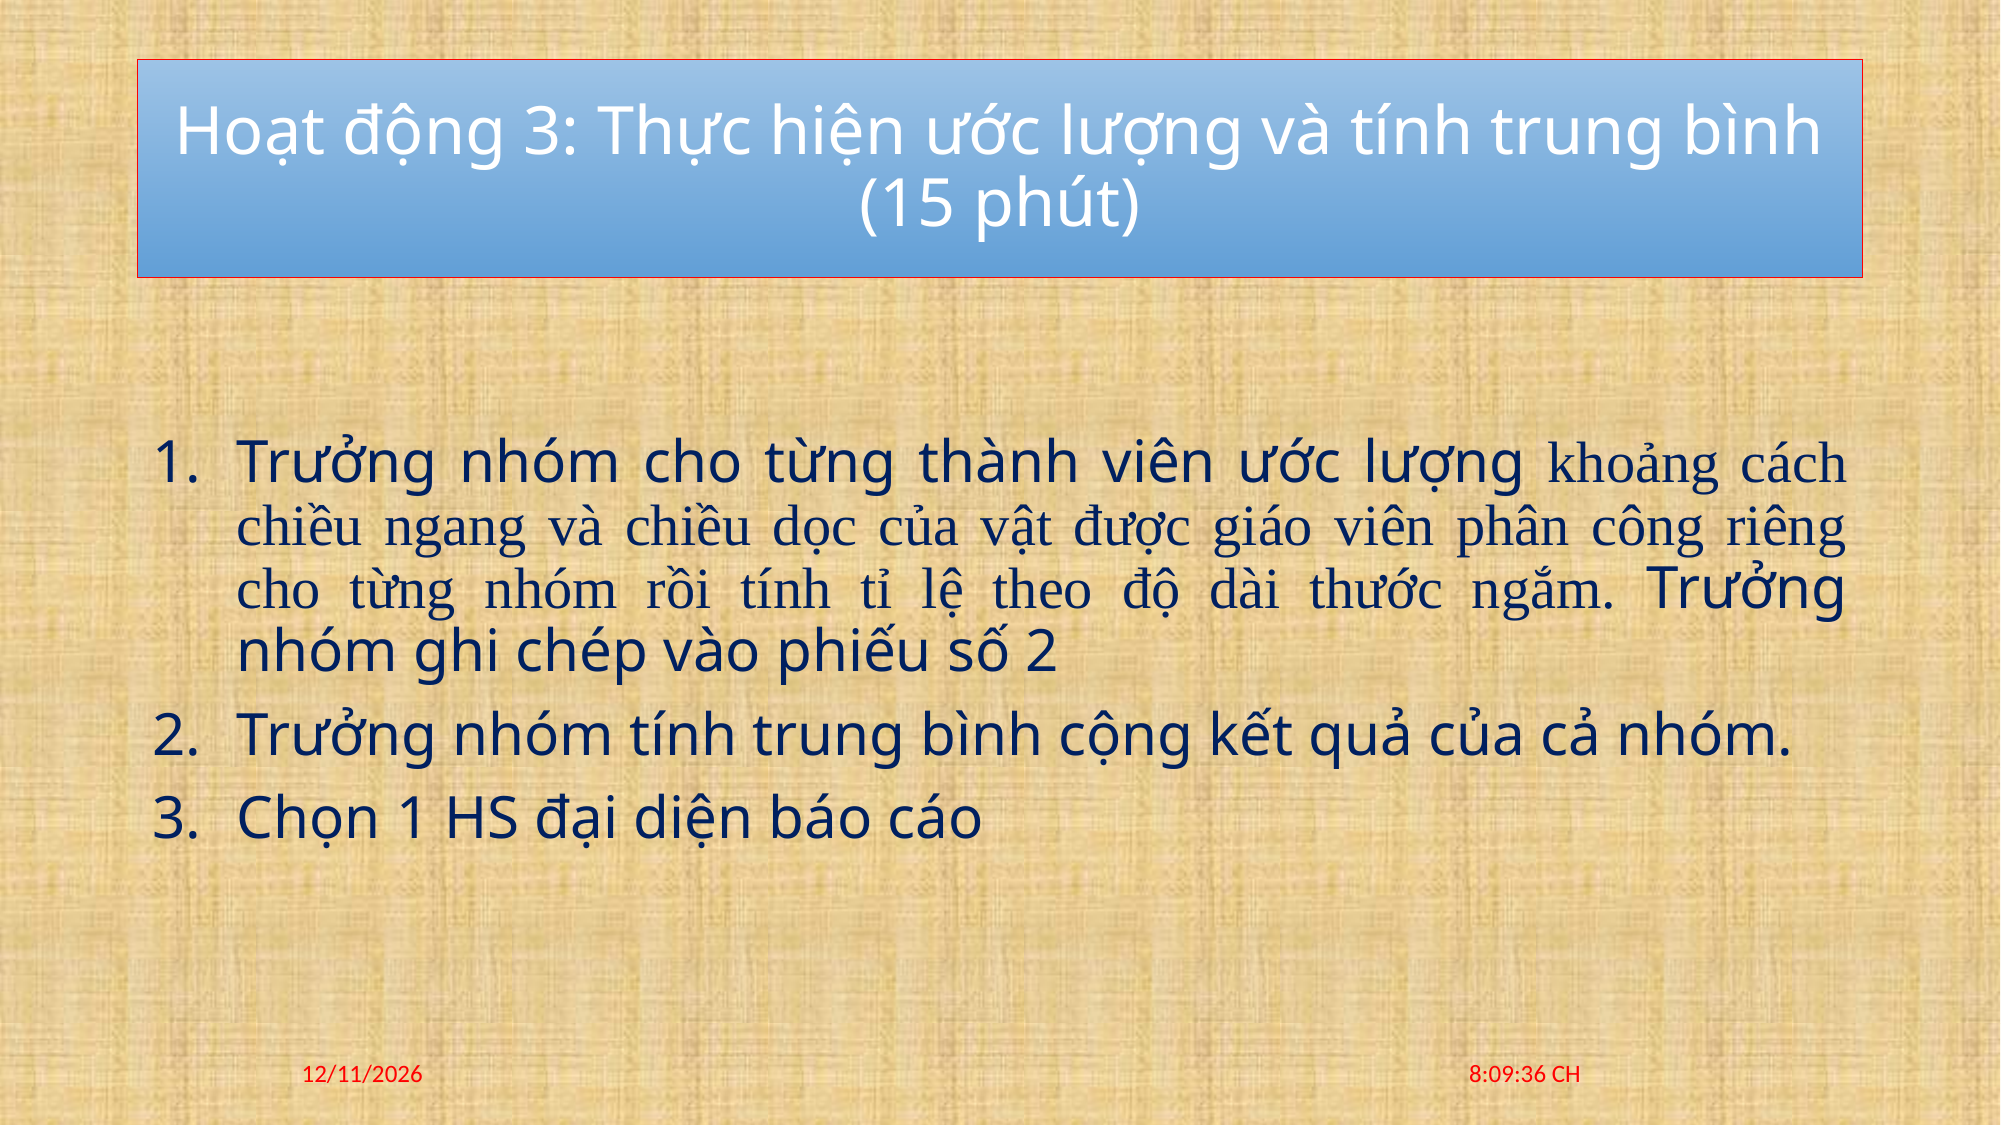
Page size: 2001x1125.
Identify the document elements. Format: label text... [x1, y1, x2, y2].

list Trưởng nhóm cho từng thành viên ước lượng khoảng cách chiều ngang và chiều dọc của vật được giáo viên phân công riêng cho từng nhóm rồi tính tỉ lệ theo độ dài thước ngắm. Trưởng nhóm ghi chép vào phiếu số 2 Trưởng nhóm tính trung bình cộng kết quả của cả nhóm. Chọn 1 HS đại diện báo cáo [137, 424, 1863, 1014]
footer 8:09:36 CH [1187, 1042, 1863, 1103]
picture [0, 0, 2001, 1125]
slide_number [137, 1042, 588, 1103]
title Hoạt động 3: Thực hiện ước lượng và tính trung bình (15 phút) [137, 59, 1863, 278]
